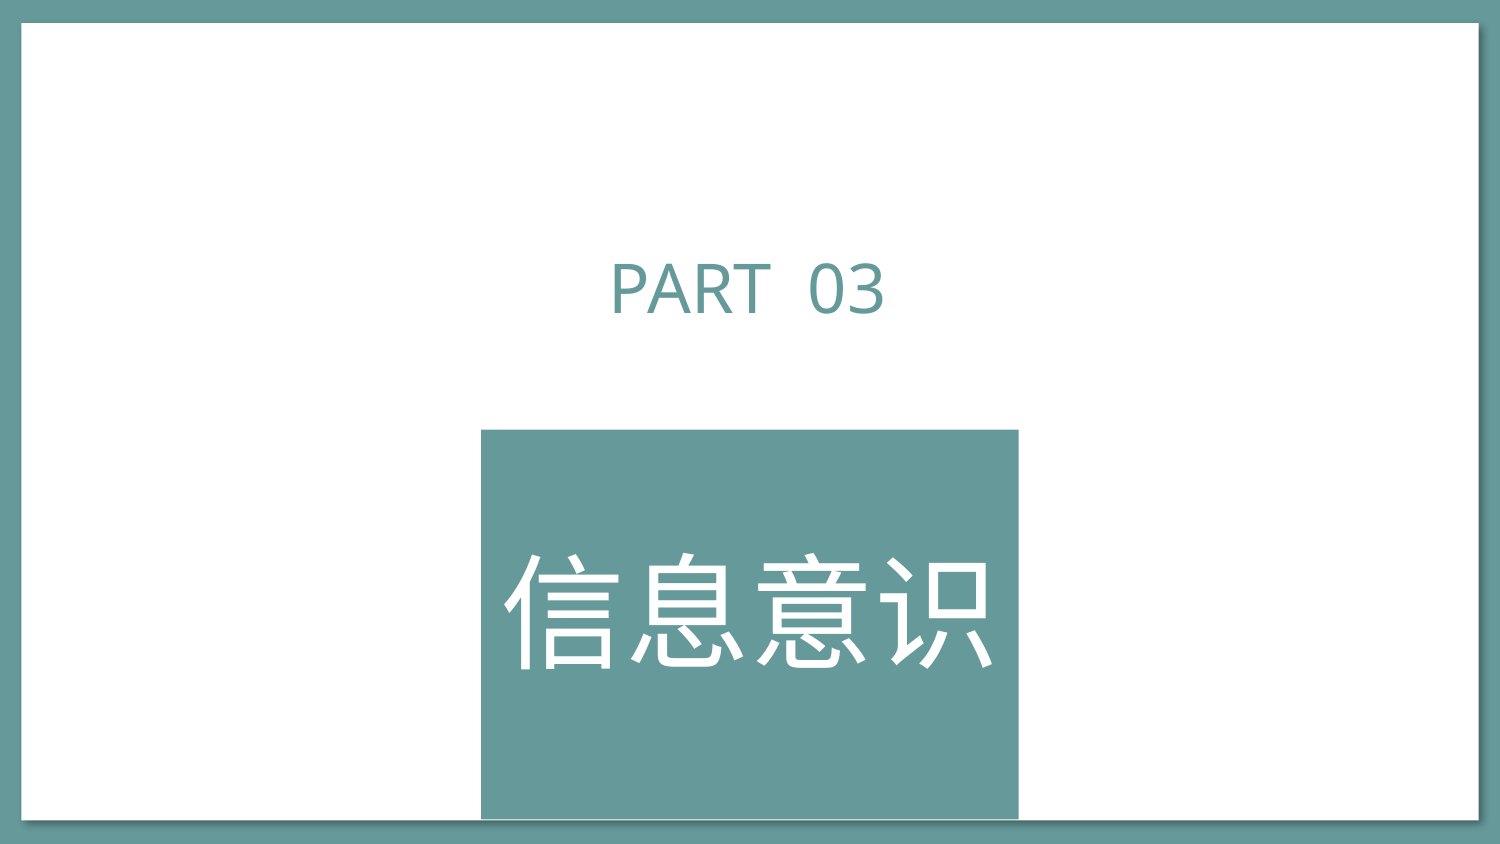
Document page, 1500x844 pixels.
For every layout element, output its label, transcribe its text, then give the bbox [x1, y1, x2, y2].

text_box PART 03 [563, 237, 932, 324]
text_box [479, 671, 1021, 821]
text_box [479, 428, 1021, 547]
text_box 信息意识 [478, 547, 1022, 671]
